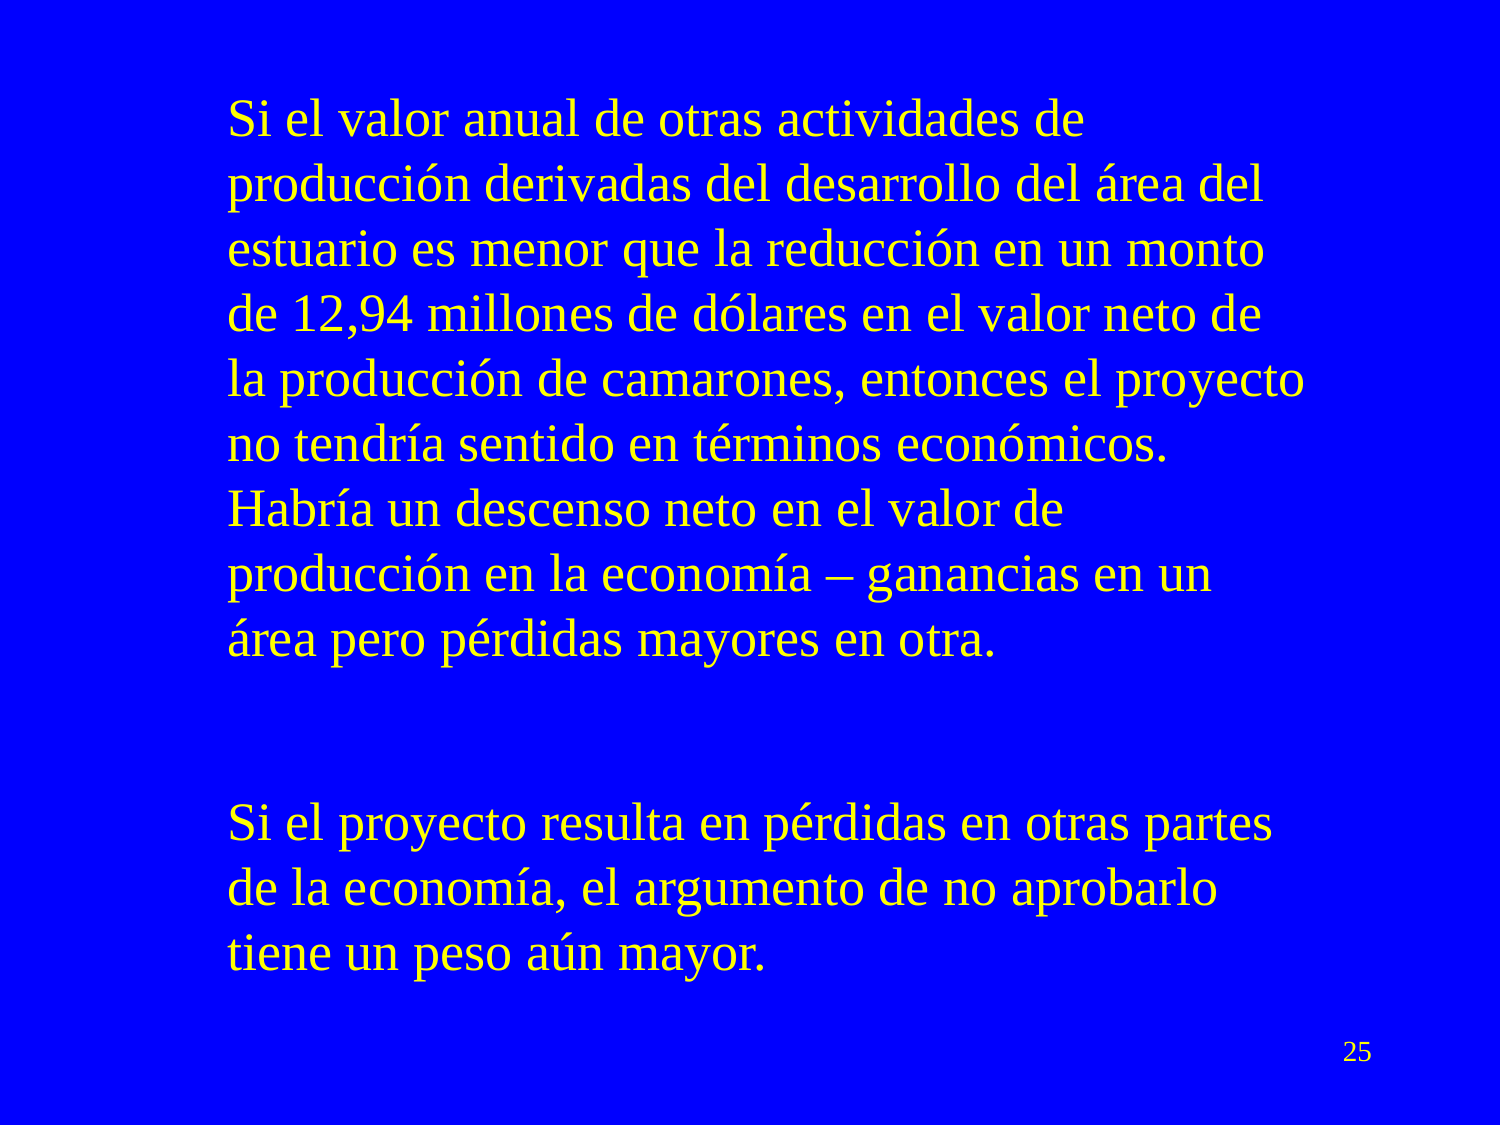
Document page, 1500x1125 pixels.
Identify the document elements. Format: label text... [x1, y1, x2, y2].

text_box Si el valor anual de otras actividades de producción derivadas del desarrollo del área del estuario es menor que la reducción en un monto de 12,94 millones de dólares en el valor neto de la producción de camarones, entonces el proyecto no tendría sentido en términos económicos. Habría un descenso neto en el valor de producción en la economía – ganancias en un área pero pérdidas mayores en otra. Si el proyecto resulta en pérdidas en otras partes de la economía, el argumento de no aprobarlo tiene un peso aún mayor. [212, 74, 1325, 989]
slide_number 25 [1074, 1024, 1388, 1101]
